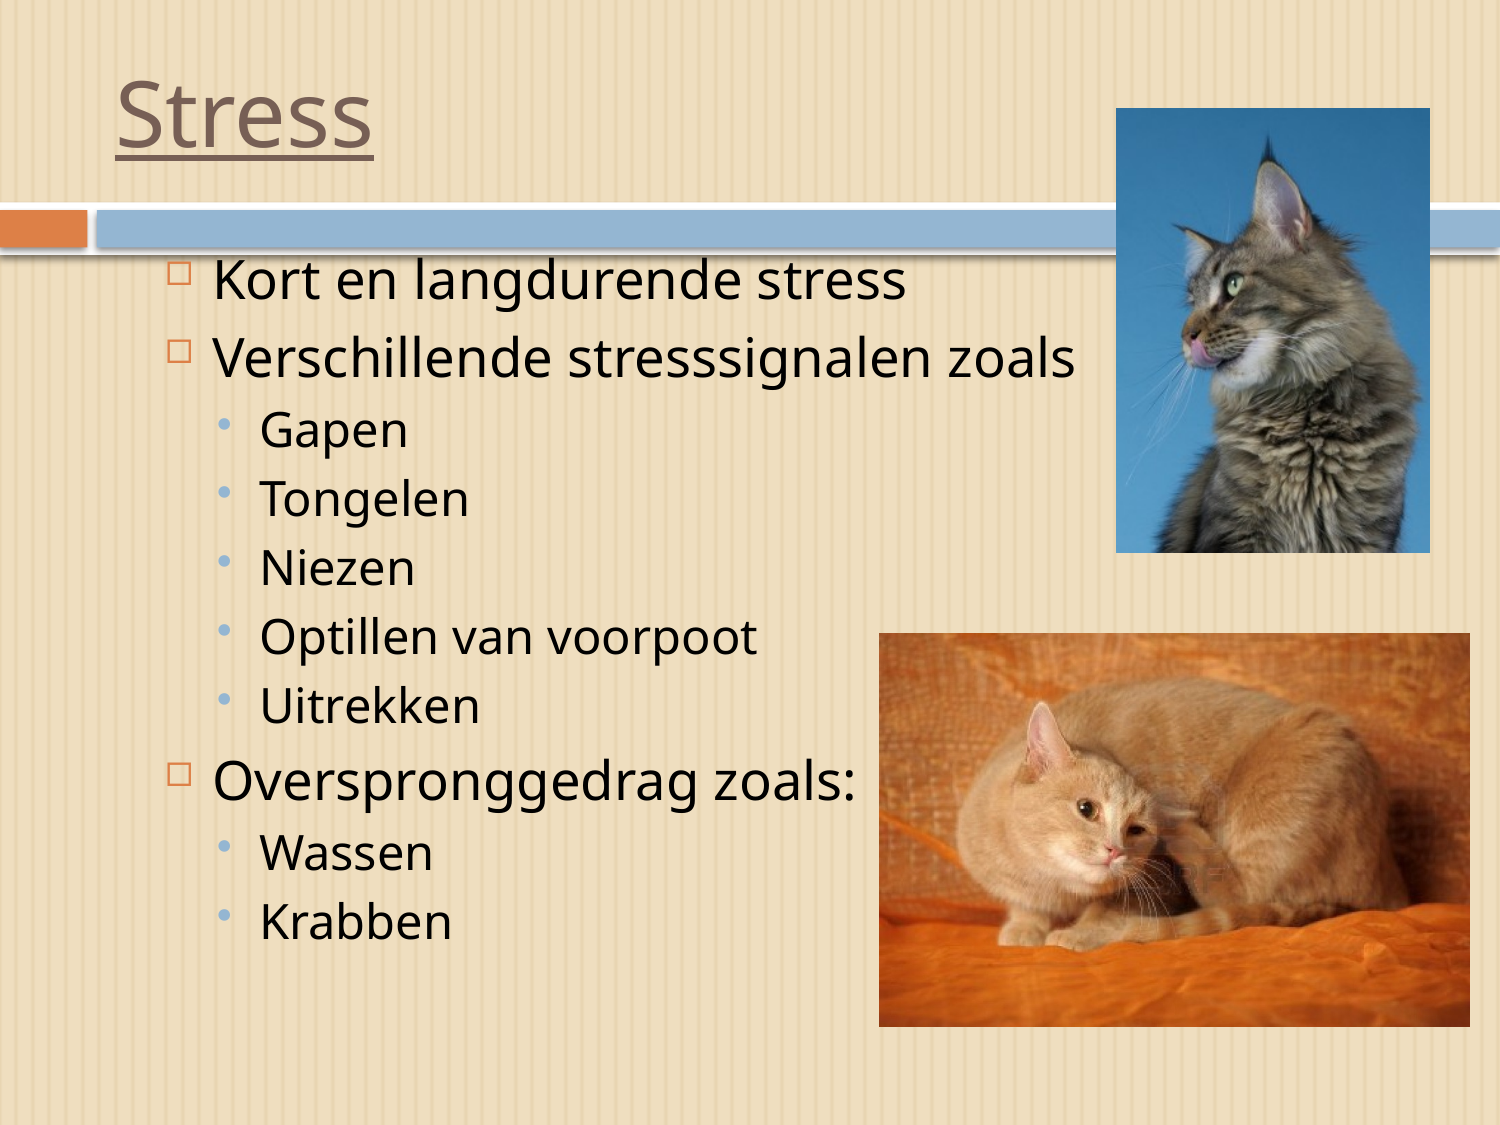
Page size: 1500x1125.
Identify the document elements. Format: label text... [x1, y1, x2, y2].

picture [879, 633, 1470, 1028]
picture [1115, 108, 1430, 554]
list Kort en langdurende stress Verschillende stresssignalen zoals Gapen Tongelen Niezen Optillen van voorpoot Uitrekken Overspronggedrag zoals: Wassen Krabben [150, 237, 1093, 988]
title Stress [100, 37, 1438, 200]
